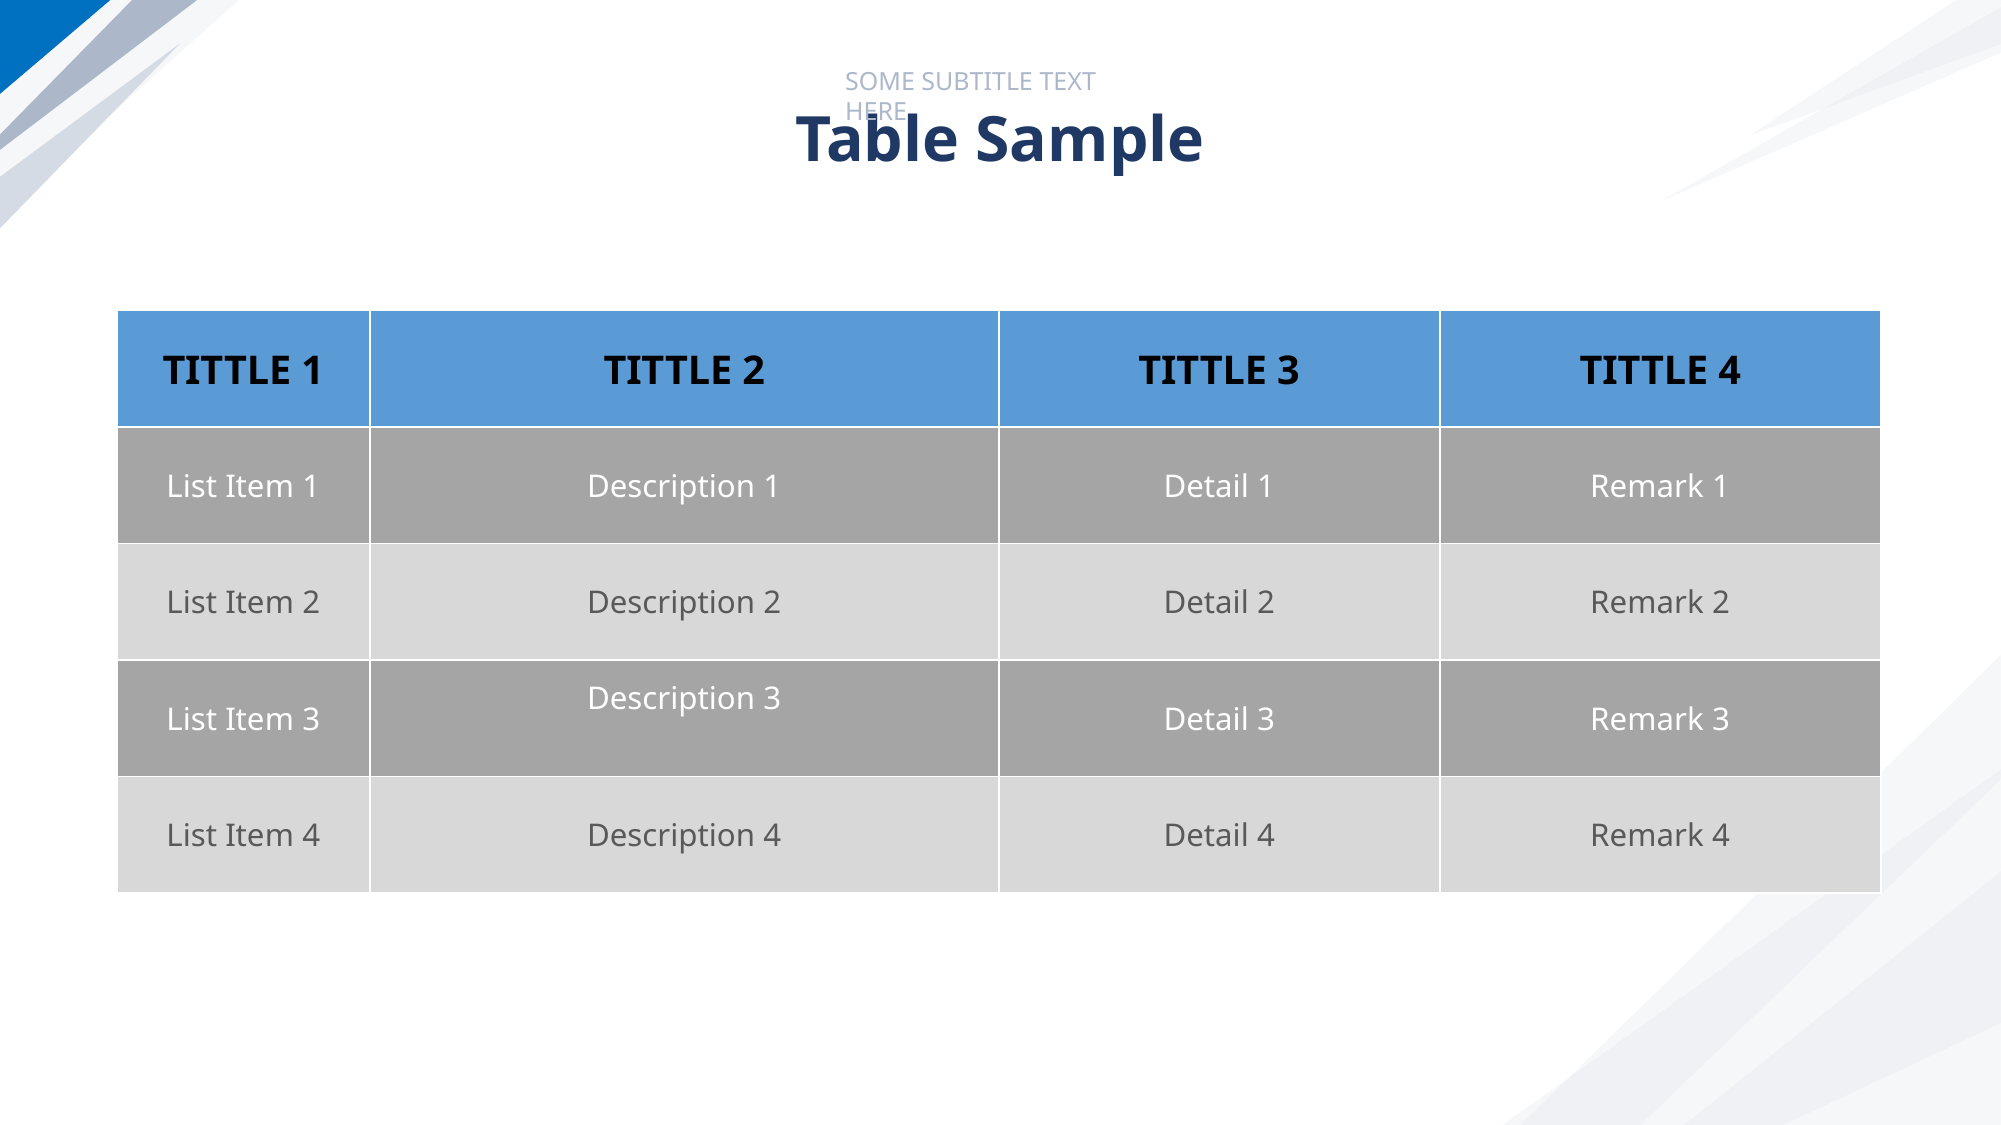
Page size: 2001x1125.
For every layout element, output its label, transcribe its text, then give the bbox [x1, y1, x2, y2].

table_header TITTLE 1 [118, 311, 369, 426]
title Table Sample [137, 73, 1863, 210]
text_box SOME SUBTITLE TEXT HERE [830, 57, 1170, 104]
table_cell Remark 3 [1441, 661, 1880, 776]
table_cell Description 2 [371, 544, 998, 659]
table_cell Remark 4 [1441, 777, 1880, 892]
table_cell Detail 3 [1000, 661, 1439, 776]
table_cell List Item 2 [118, 544, 369, 659]
table_header TITTLE 4 [1441, 311, 1880, 426]
table_header TITTLE 2 [371, 311, 998, 426]
table_cell Remark 1 [1441, 428, 1880, 543]
table_cell Detail 1 [1000, 428, 1439, 543]
table_cell Remark 2 [1441, 544, 1880, 659]
table_cell List Item 4 [118, 777, 369, 892]
table_header TITTLE 3 [1000, 311, 1439, 426]
table_cell List Item 3 [118, 661, 369, 776]
table_cell Description 4 [371, 777, 998, 892]
table_cell Detail 2 [1000, 544, 1439, 659]
table_cell Description 3 [371, 661, 998, 776]
table_cell Detail 4 [1000, 777, 1439, 892]
table_cell Description 1 [371, 428, 998, 543]
table_cell List Item 1 [118, 428, 369, 543]
